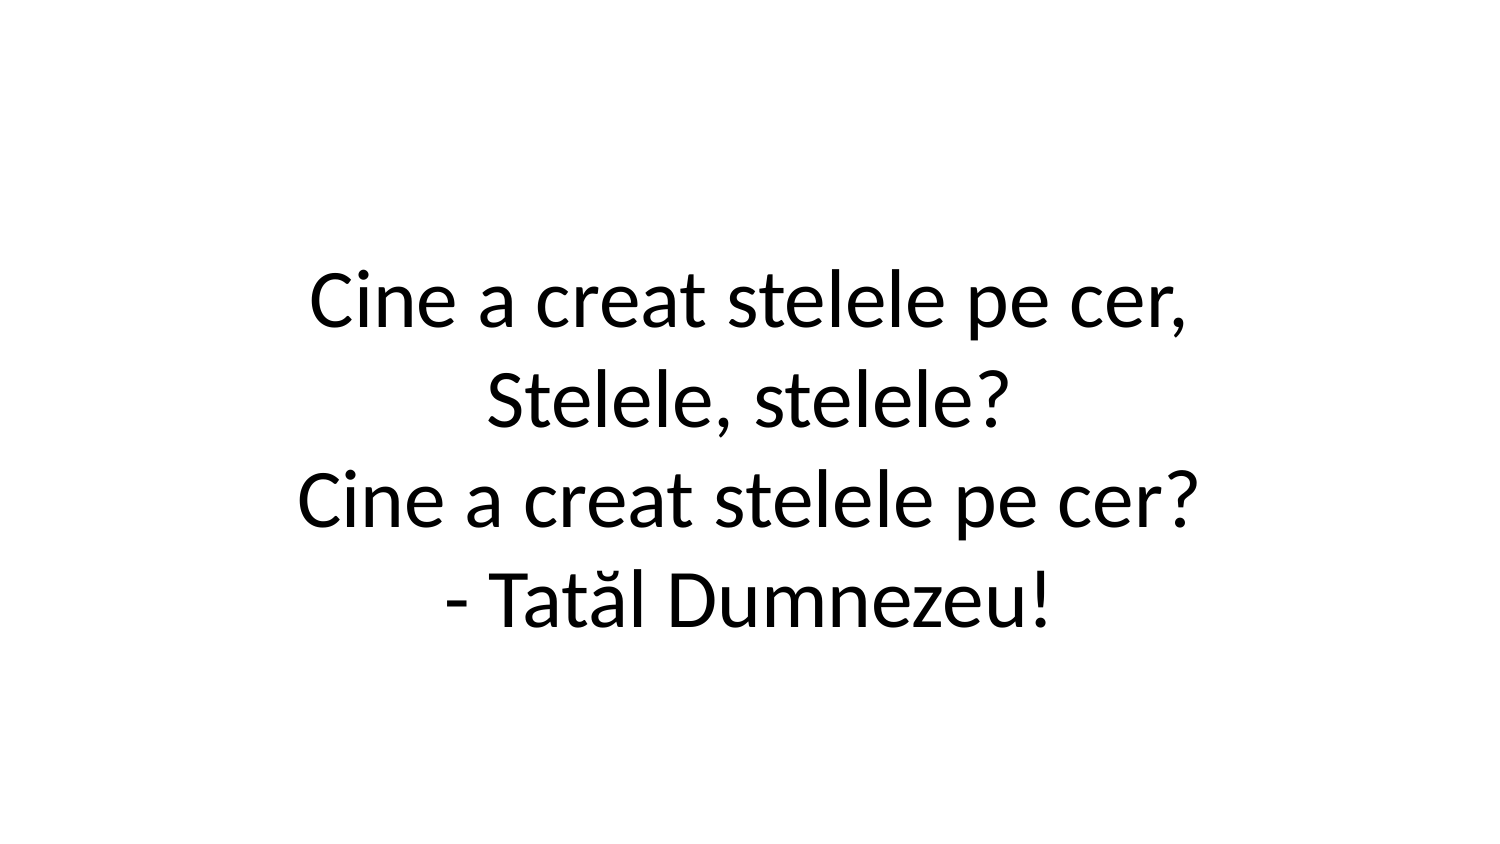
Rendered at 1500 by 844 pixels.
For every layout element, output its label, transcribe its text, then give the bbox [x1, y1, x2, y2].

text_box Cine a creat stelele pe cer, Stelele, stelele? Cine a creat stelele pe cer? - Tatăl Dumnezeu! [282, 192, 1218, 652]
